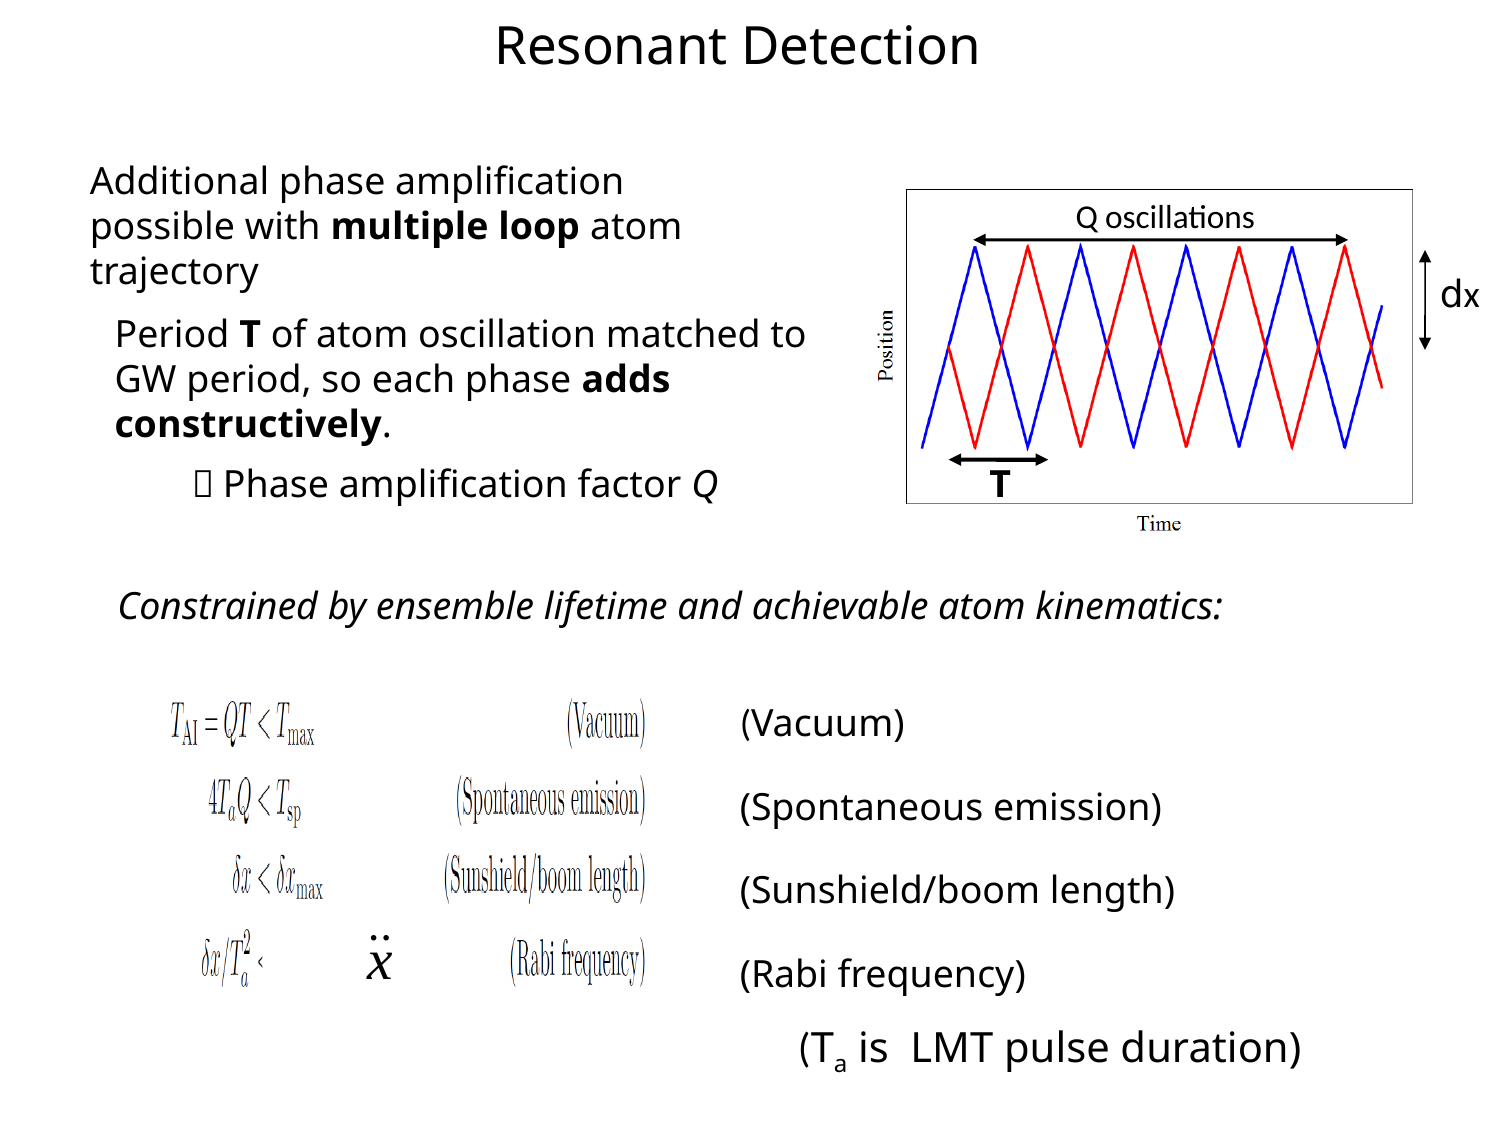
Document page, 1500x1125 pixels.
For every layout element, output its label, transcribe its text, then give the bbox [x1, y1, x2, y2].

text_box Period T of atom oscillation matched to GW period, so each phase adds constructively. [99, 302, 850, 453]
text_box Additional phase amplification possible with multiple loop atom trajectory [74, 149, 780, 300]
text_box (Ta is LMT pulse duration) [783, 1013, 1317, 1085]
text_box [872, 187, 1413, 537]
title Resonant Detection [99, 0, 1375, 88]
text_box Constrained by ensemble lifetime and achievable atom kinematics: [102, 574, 1259, 635]
text_box  Phase amplification factor Q [177, 452, 744, 513]
text_box (Vacuum) (Spontaneous emission) (Sunshield/boom length) (Rabi frequency) [725, 678, 1251, 1003]
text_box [162, 674, 651, 1014]
text_box [1418, 249, 1432, 350]
text_box dx [1425, 262, 1495, 323]
